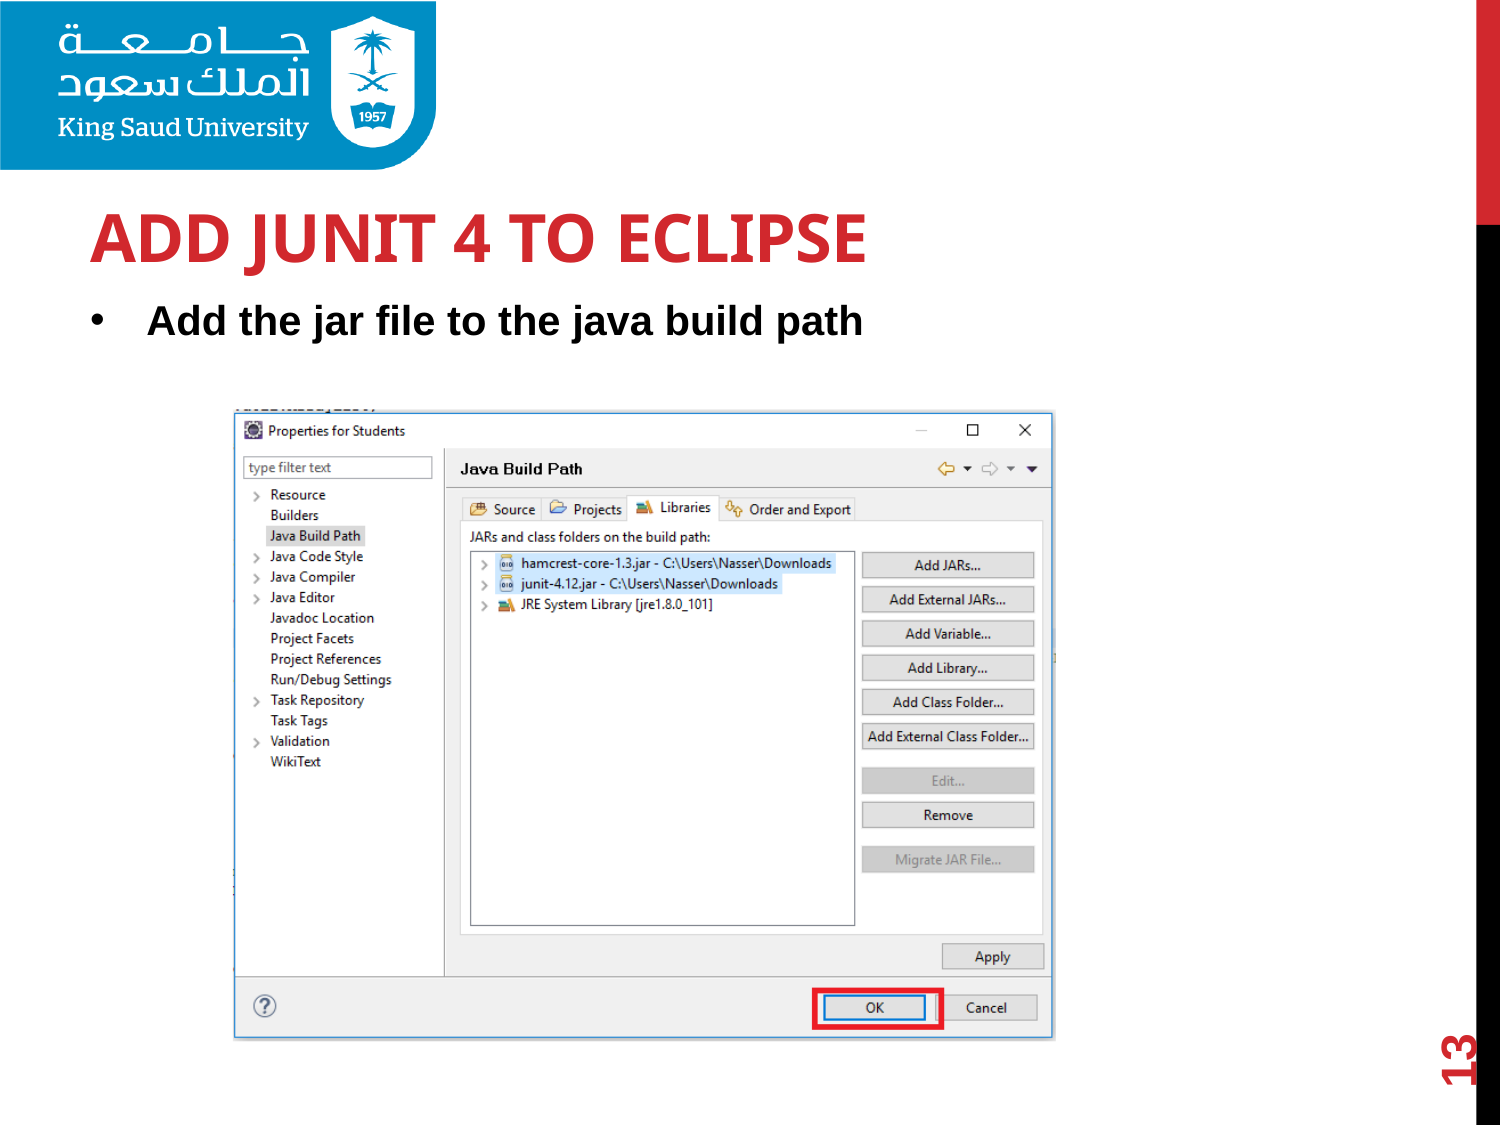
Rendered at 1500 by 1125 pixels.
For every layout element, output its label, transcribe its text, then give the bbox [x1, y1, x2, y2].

title ADD JUNIT 4 TO ECLIPSE [75, 184, 1425, 384]
text_box 13 [1433, 1030, 1489, 1091]
picture [37, 381, 1351, 1120]
text_box [0, 0, 438, 175]
